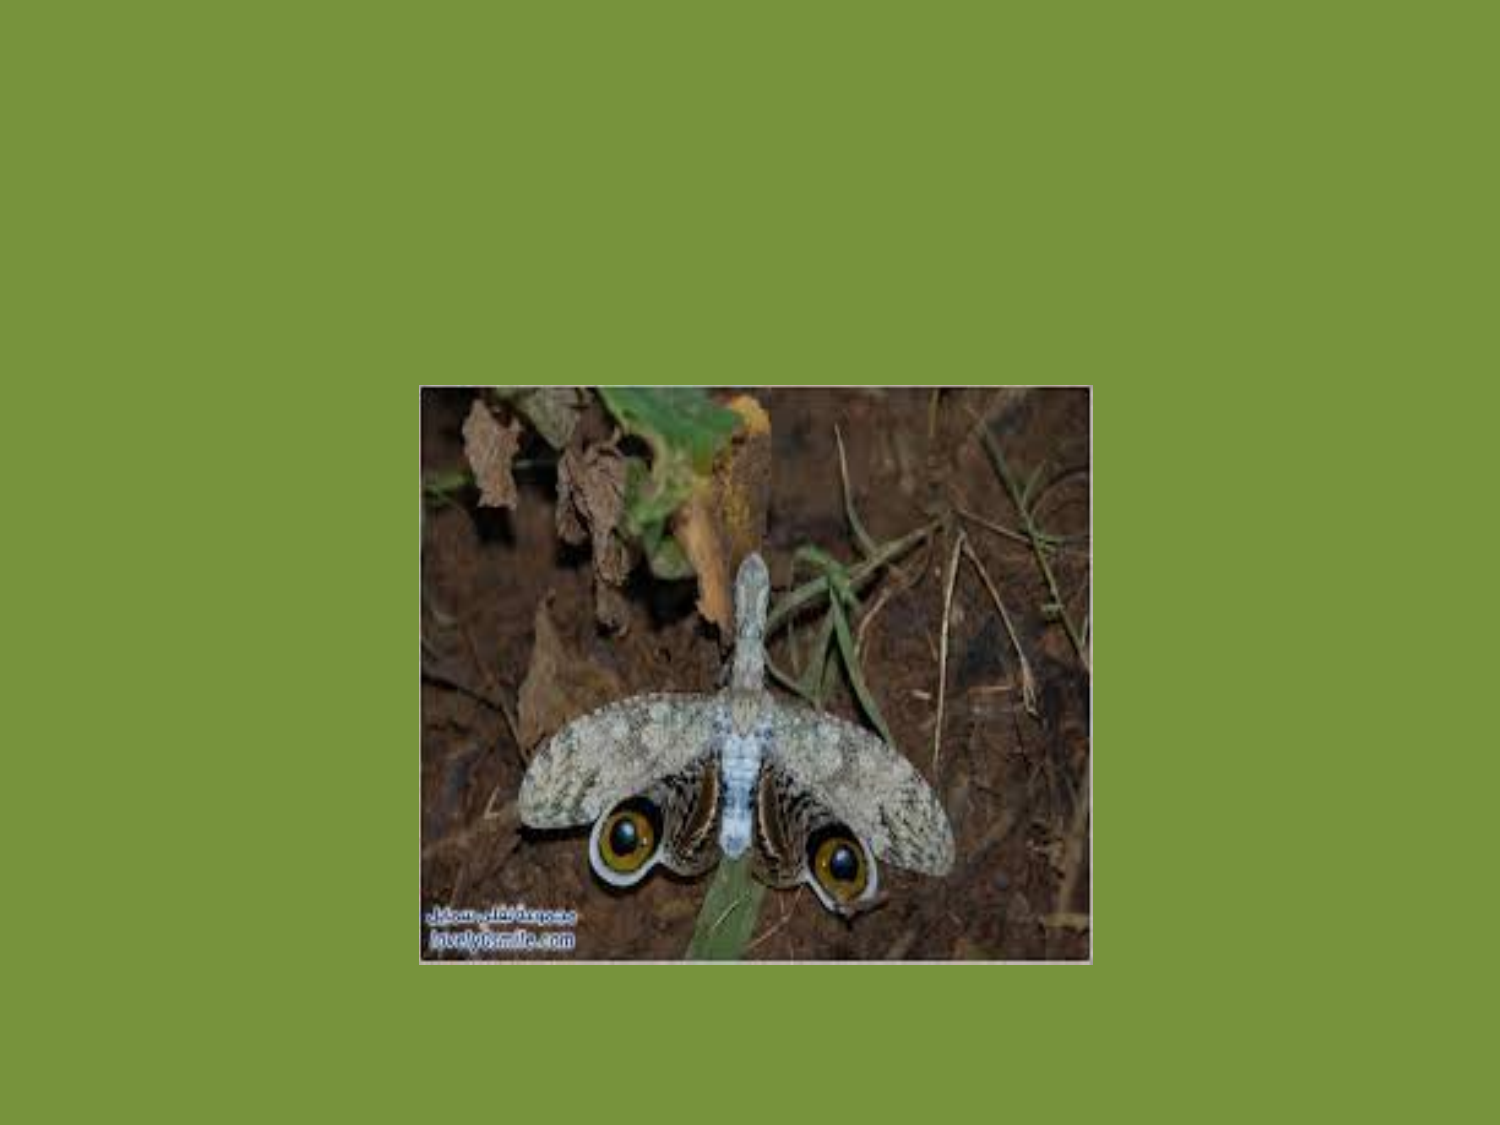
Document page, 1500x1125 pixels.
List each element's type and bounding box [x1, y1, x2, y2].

list [418, 385, 1093, 965]
